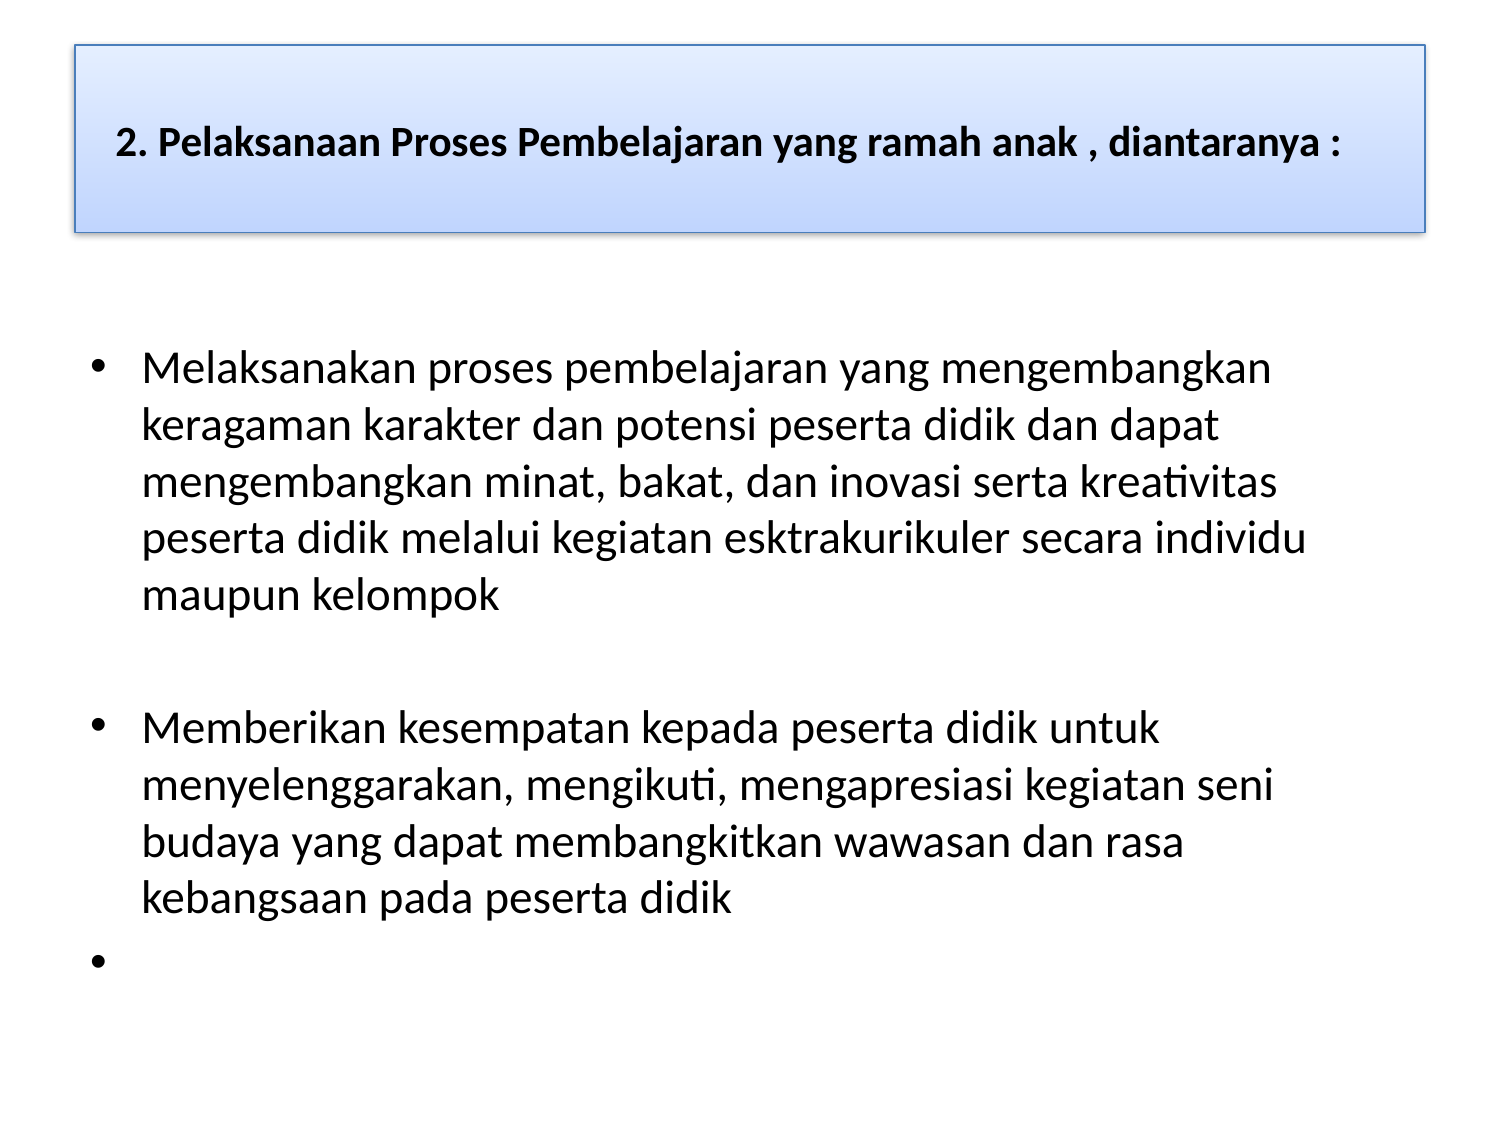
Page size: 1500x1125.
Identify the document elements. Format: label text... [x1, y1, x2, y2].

list Melaksanakan proses pembelajaran yang mengembangkan keragaman karakter dan potensi peserta didik dan dapat mengembangkan minat, bakat, dan inovasi serta kreativitas peserta didik melalui kegiatan esktrakurikuler secara individu maupun kelompok Memberikan kesempatan kepada peserta didik untuk menyelenggarakan, mengikuti, mengapresiasi kegiatan seni budaya yang dapat membangkitkan wawasan dan rasa kebangsaan pada peserta didik [75, 262, 1425, 1005]
title 2. Pelaksanaan Proses Pembelajaran yang ramah anak , diantaranya : [74, 44, 1426, 233]
